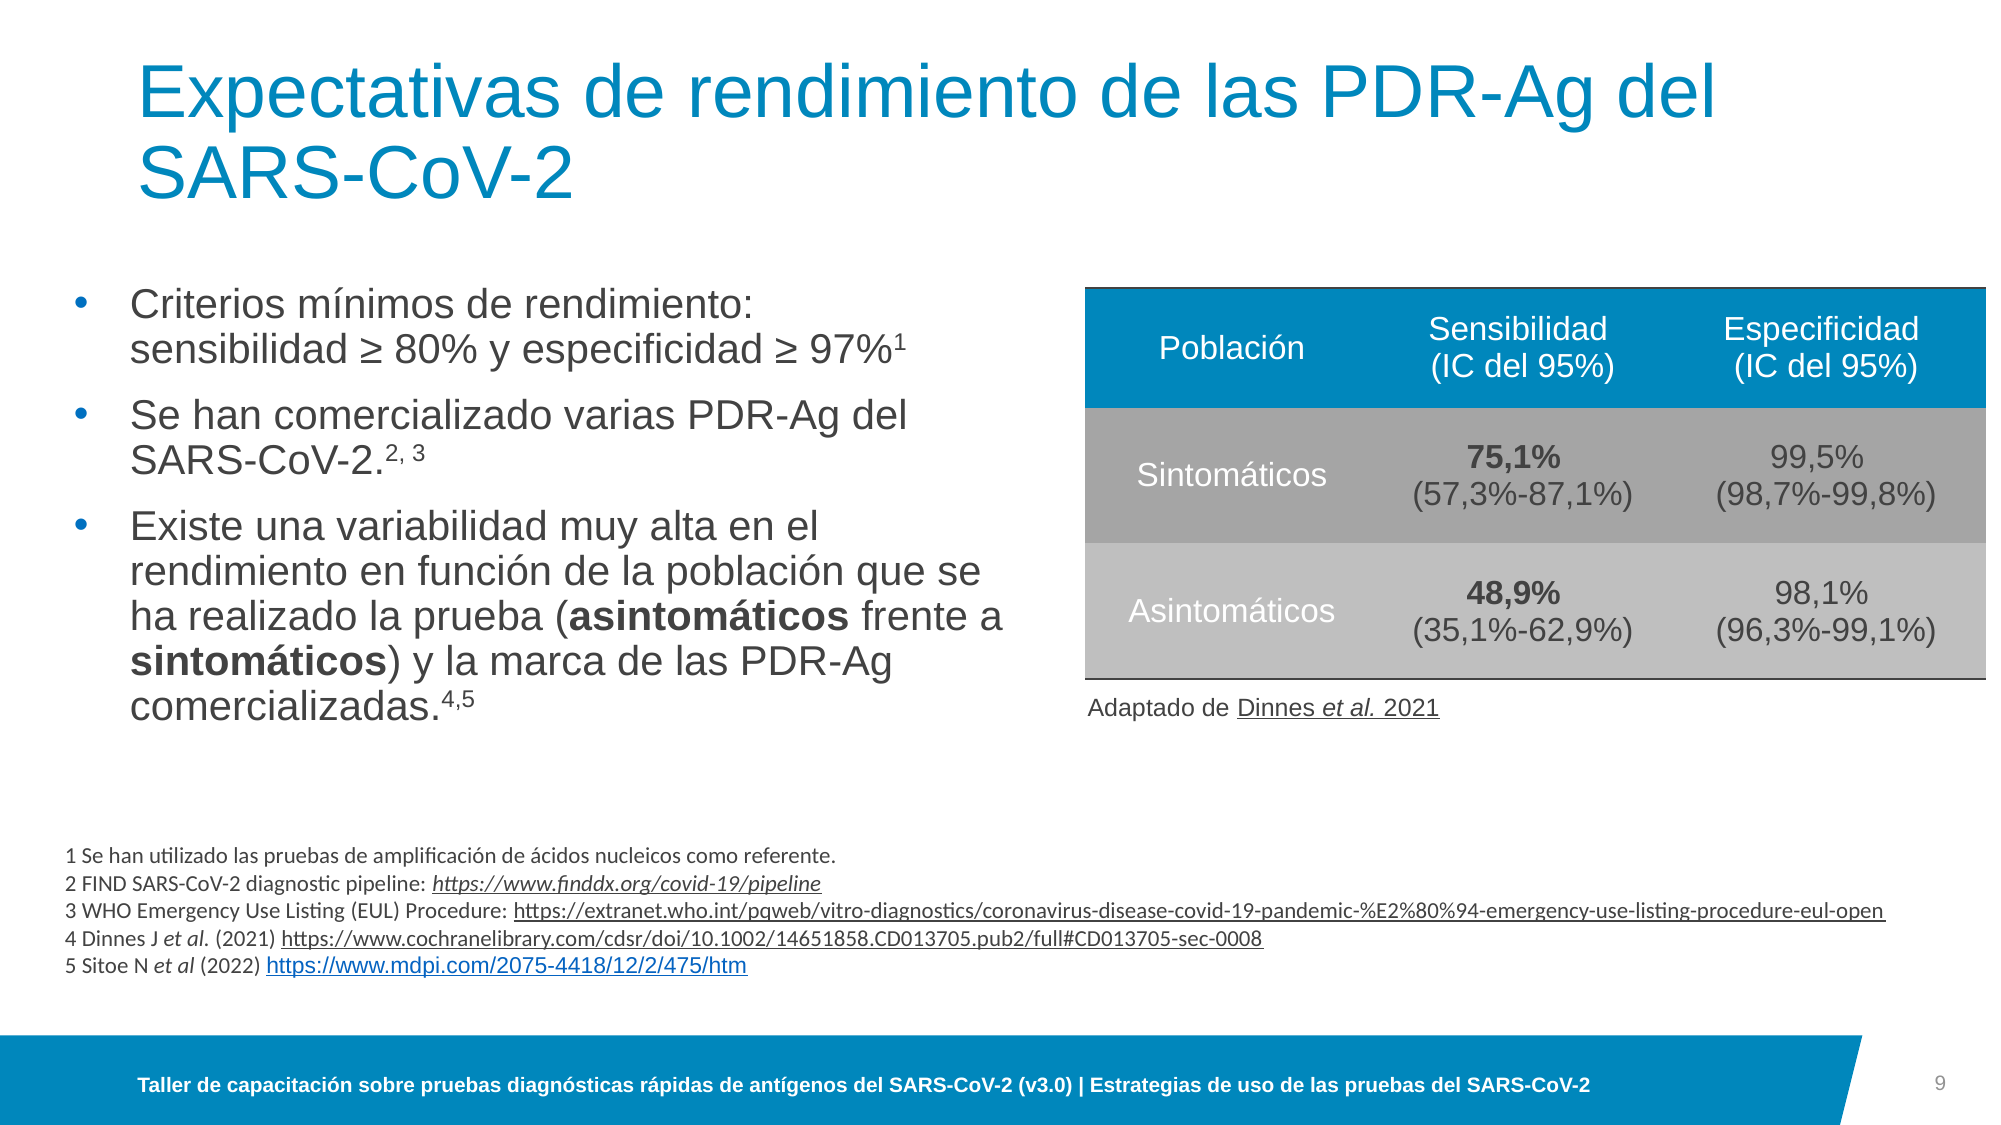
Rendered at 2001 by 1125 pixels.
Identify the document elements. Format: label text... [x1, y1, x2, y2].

table_header Sensibilidad (IC del 95%) [1379, 289, 1667, 408]
footer Taller de capacitación sobre pruebas diagnósticas rápidas de antígenos del SARS-CoV-2 (v3.0) | Estrategias de uso de las pruebas del SARS-CoV-2 [137, 1042, 1733, 1125]
table_cell 48,9% (35,1%-62,9%) [1379, 543, 1667, 678]
table_cell 98,1% (96,3%-99,1%) [1667, 543, 1986, 678]
table_cell 75,1% (57,3%-87,1%) [1379, 408, 1667, 543]
text_box Adaptado de Dinnes et al. 2021 [1072, 684, 1881, 729]
table_cell 99,5% (98,7%-99,8%) [1667, 408, 1986, 543]
table_header Población [1085, 289, 1379, 408]
slide_number 9 [1862, 1035, 1947, 1125]
table_header Especificidad (IC del 95%) [1667, 289, 1986, 408]
text_box 1 Se han utilizado las pruebas de amplificación de ácidos nucleicos como referente. 2 FIND SARS-CoV-2 diagnostic pipeline: https://www.finddx.org/covid-19/pipeline 3 WHO Emergency Use Listing (EUL) Procedure: https://extranet.who.int/pqweb/vitro-diagnostics/coronavirus-disease-covid-19-pandemic-%E2%80%94-emergency-use-listing-procedure-eul-open 4 Dinnes J et al. (2021) https://www.cochranelibrary.com/cdsr/doi/10.1002/14651858.CD013705.pub2/full#CD013705-sec-0008 5 Sitoe N et al (2022) https://www.mdpi.com/2075-4418/12/2/475/htm [49, 833, 1989, 1013]
table_cell Sintomáticos [1085, 408, 1379, 543]
title Expectativas de rendimiento de las PDR-Ag del SARS-CoV-2 [137, 59, 1863, 215]
table_cell Asintomáticos [1085, 543, 1379, 678]
text_box Criterios mínimos de rendimiento: sensibilidad ≥ 80% y especificidad ≥ 97%1 Se han comercializado varias PDR-Ag del SARS-CoV-2.2, 3 Existe una variabilidad muy alta en el rendimiento en función de la población que se ha realizado la prueba (asintomáticos frente a sintomáticos) y la marca de las PDR-Ag comercializadas.4,5 [58, 274, 1054, 781]
